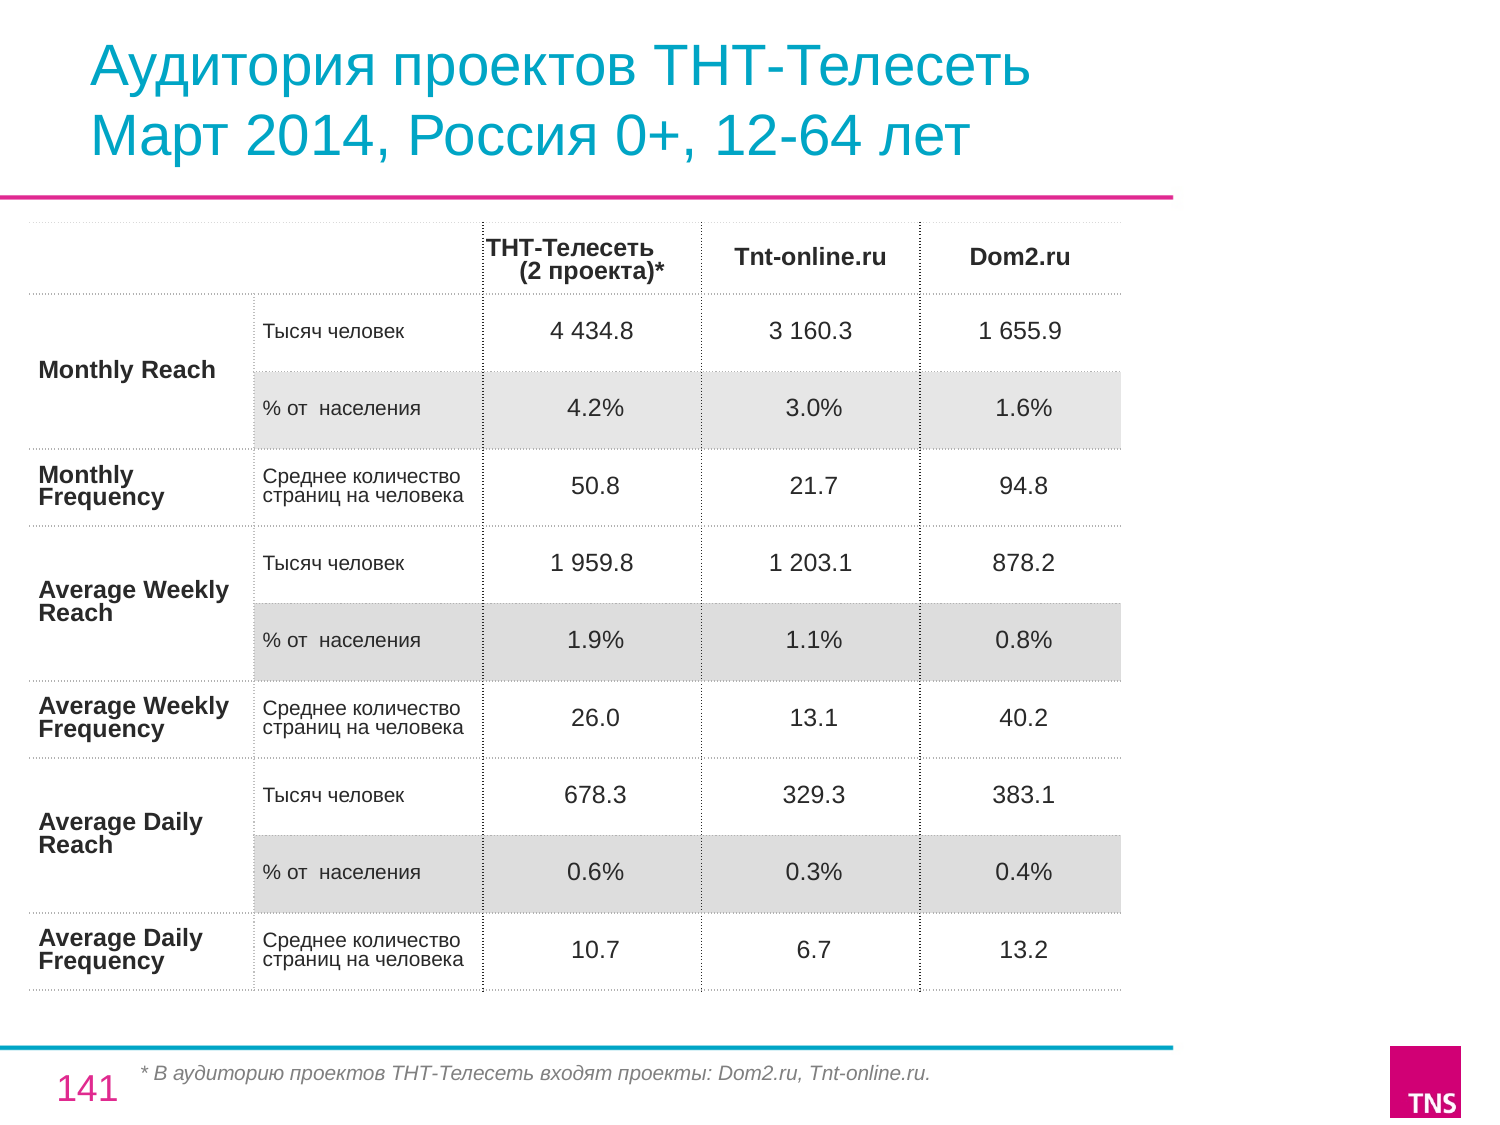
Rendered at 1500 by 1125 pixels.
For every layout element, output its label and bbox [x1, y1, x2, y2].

picture [0, 0, 1500, 1125]
table_header [29, 223, 1121, 294]
title [74, 8, 1476, 187]
text_box [124, 1052, 1463, 1092]
slide_number [40, 1055, 392, 1125]
table_cell [29, 294, 1121, 990]
